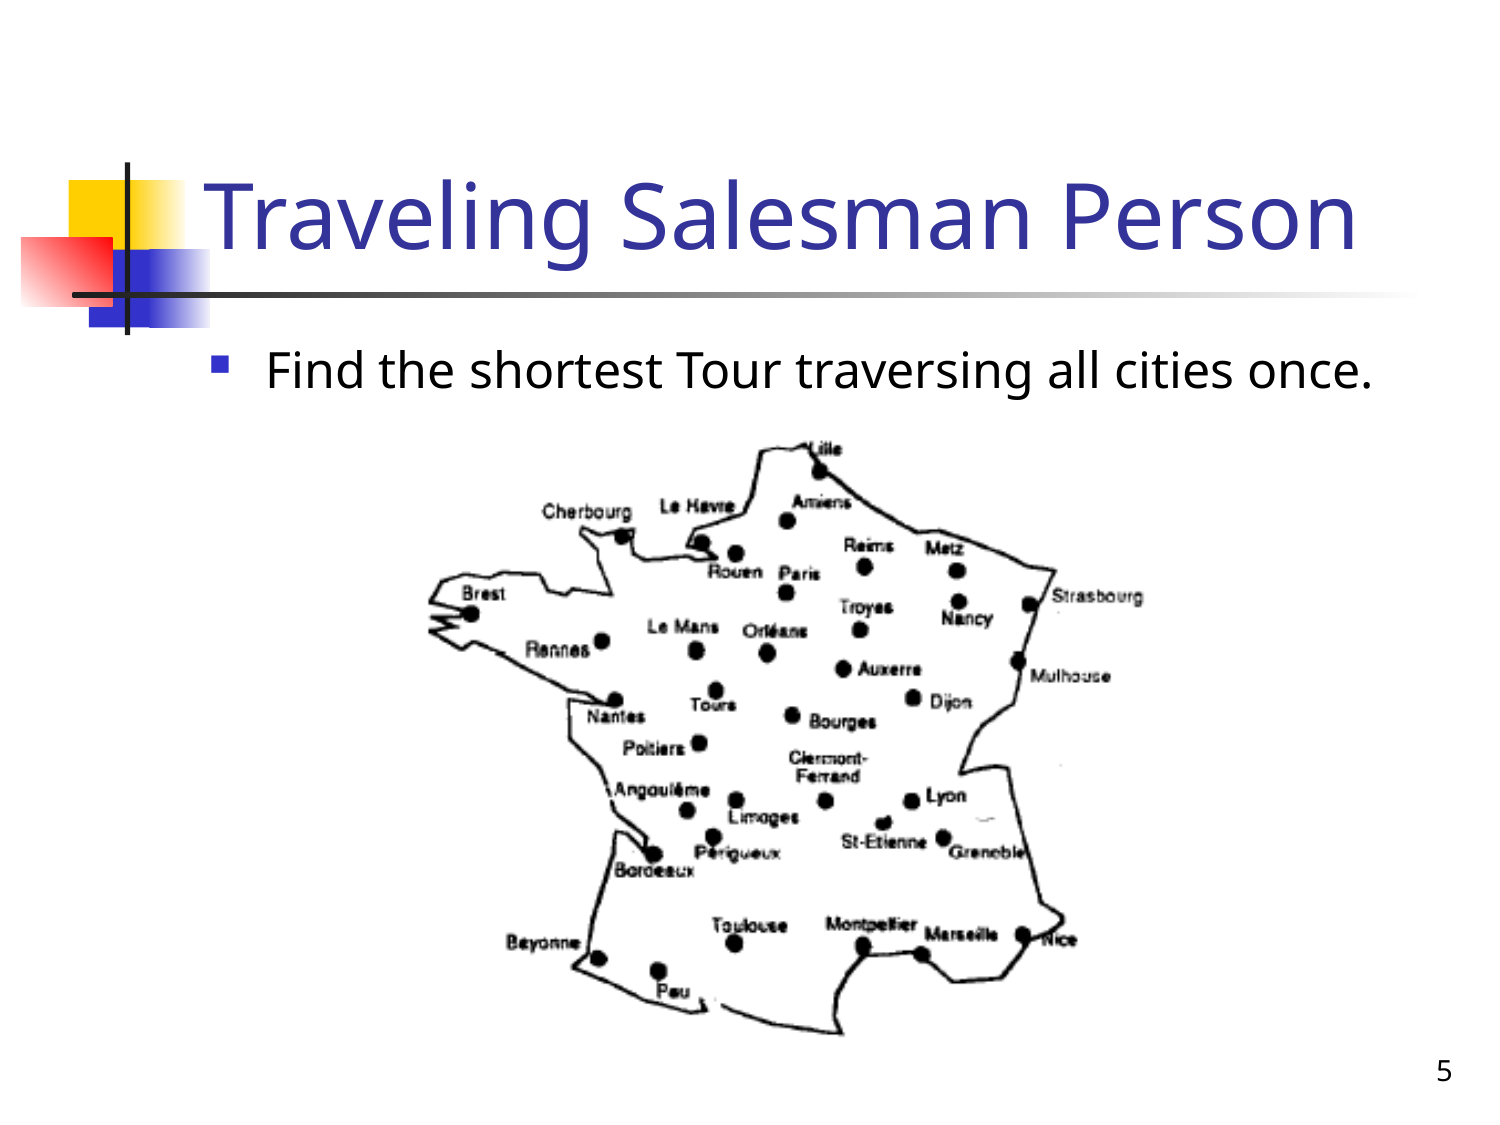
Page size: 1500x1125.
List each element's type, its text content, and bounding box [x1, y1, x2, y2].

slide_number 5 [1154, 1023, 1468, 1100]
list Find the shortest Tour traversing all cities once. [193, 330, 1413, 463]
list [387, 437, 1152, 1045]
title Traveling Salesman Person [188, 34, 1468, 276]
